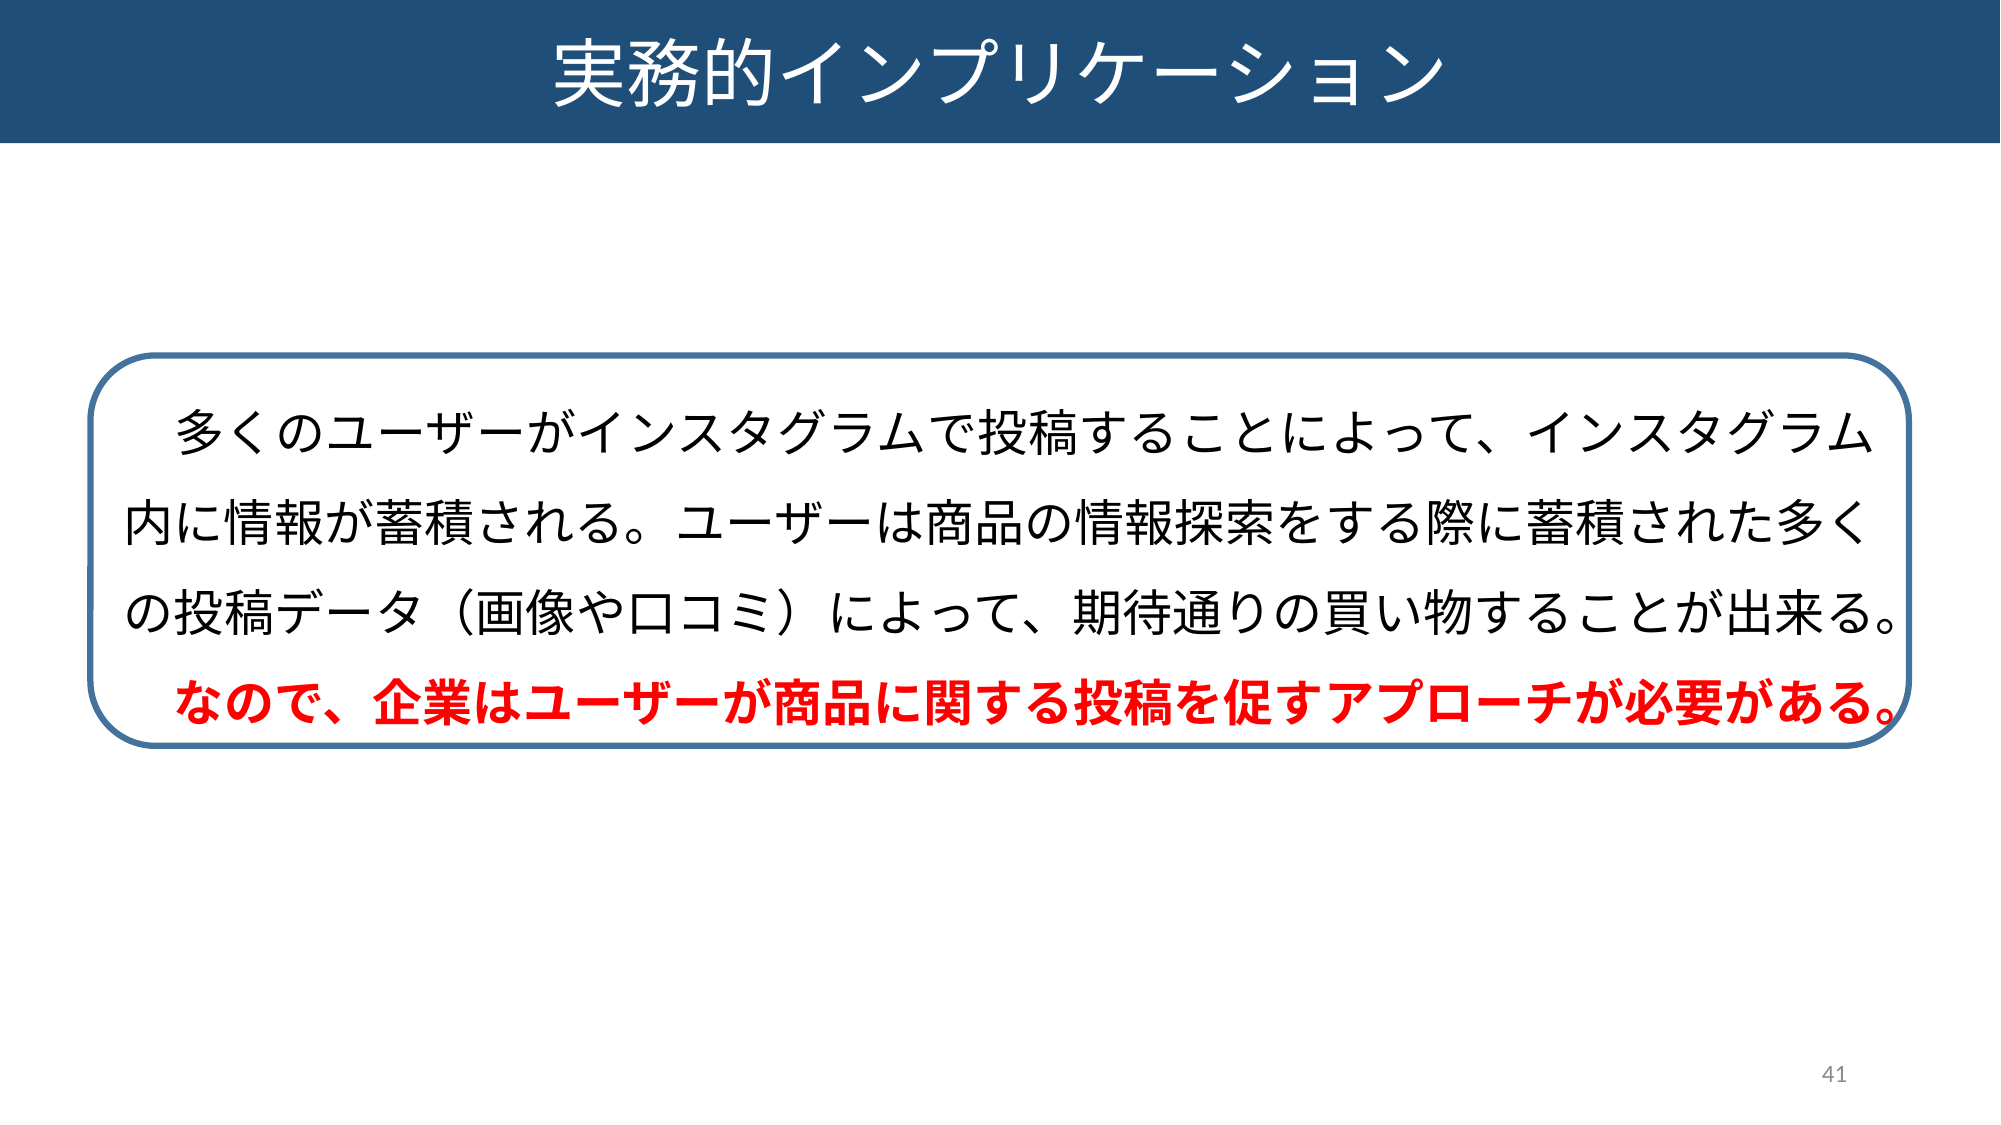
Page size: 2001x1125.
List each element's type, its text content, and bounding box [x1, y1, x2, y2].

slide_number 41 [1412, 1042, 1863, 1103]
text_box 実務的インプリケーション [0, 0, 2000, 144]
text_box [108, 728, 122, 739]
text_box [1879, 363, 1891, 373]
text_box [89, 354, 1910, 747]
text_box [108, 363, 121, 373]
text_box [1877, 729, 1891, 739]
